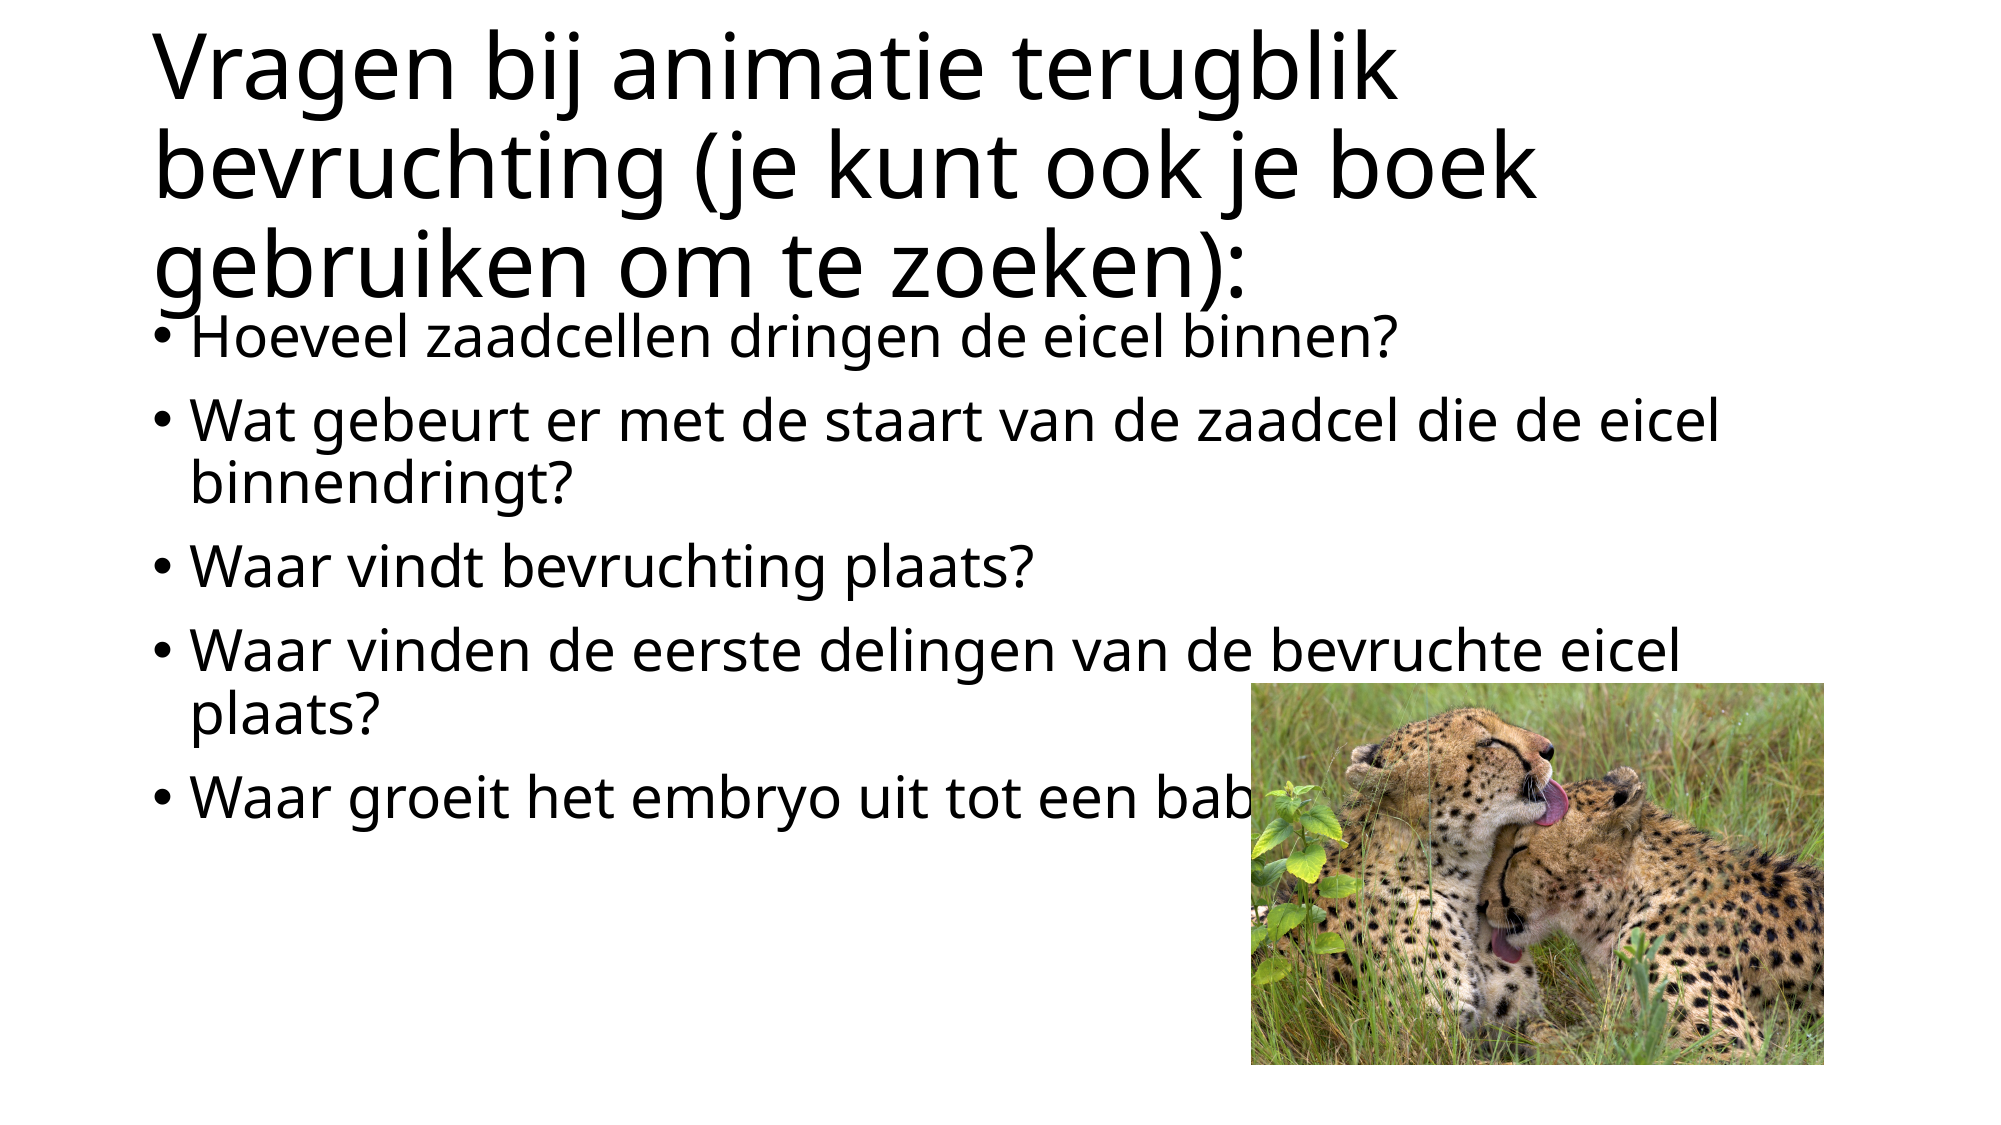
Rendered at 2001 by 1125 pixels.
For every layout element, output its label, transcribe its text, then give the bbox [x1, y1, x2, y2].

list Hoeveel zaadcellen dringen de eicel binnen? Wat gebeurt er met de staart van de zaadcel die de eicel binnendringt? Waar vindt bevruchting plaats? Waar vinden de eerste delingen van de bevruchte eicel plaats? Waar groeit het embryo uit tot een baby? [137, 299, 1863, 1014]
title Vragen bij animatie terugblik bevruchting (je kunt ook je boek gebruiken om te zoeken): [137, 59, 1863, 278]
picture [1251, 683, 1824, 1066]
